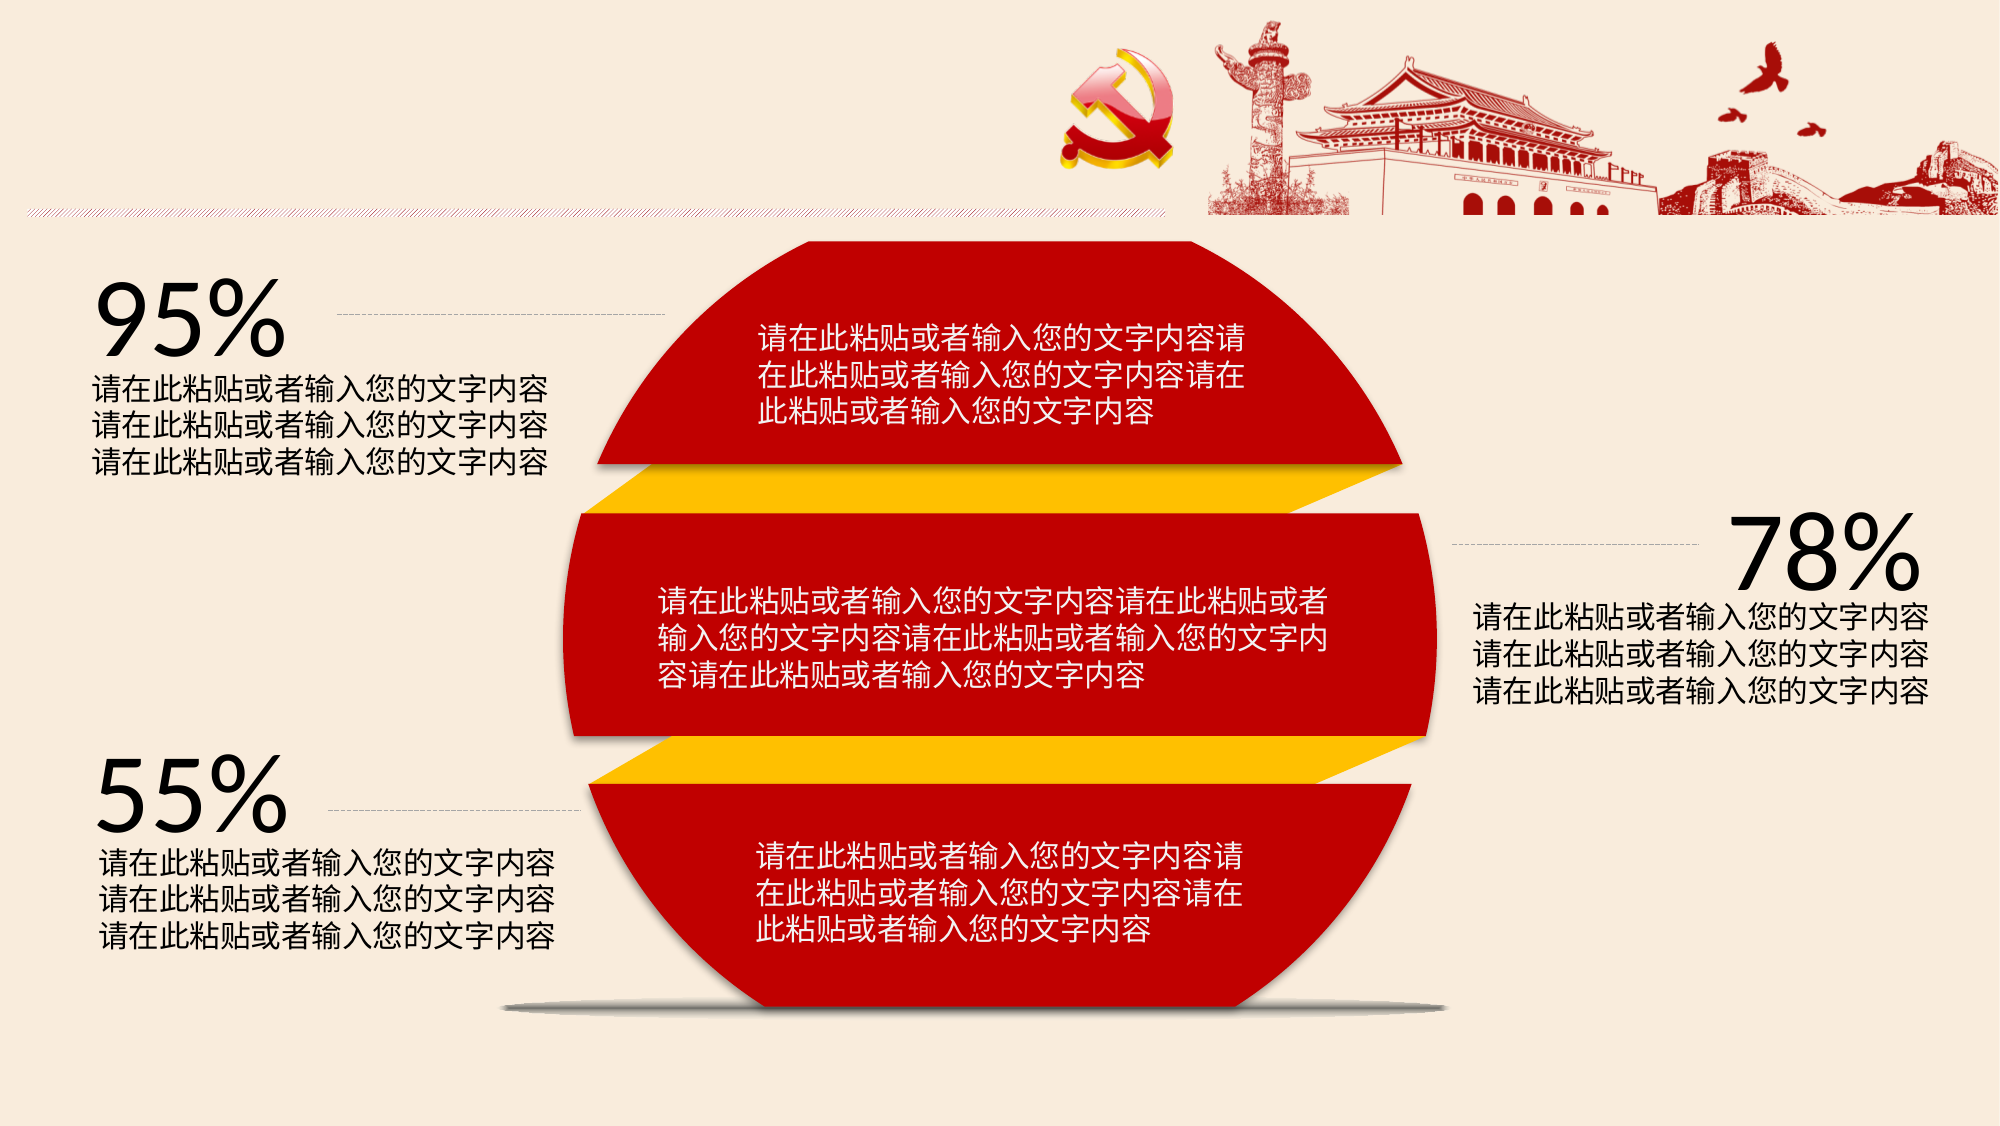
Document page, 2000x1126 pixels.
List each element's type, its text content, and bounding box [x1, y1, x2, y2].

text_box [584, 477, 1373, 513]
text_box 95% [76, 235, 304, 362]
text_box [495, 996, 1453, 1021]
text_box 请在此粘贴或者输入您的文字内容请在此粘贴或者输入您的文字内容请在此粘贴或者输入您的文字内容 [742, 311, 1262, 437]
text_box 请在此粘贴或者输入您的文字内容请在此粘贴或者输入您的文字内容请在此粘贴或者输入您的文字内容请在此粘贴或者输入您的文字内容 [642, 575, 1357, 700]
text_box [588, 783, 1412, 1007]
text_box [563, 513, 1437, 737]
text_box 请在此粘贴或者输入您的文字内容请在此粘贴或者输入您的文字内容请在此粘贴或者输入您的文字内容 [76, 362, 581, 487]
text_box 请在此粘贴或者输入您的文字内容请在此粘贴或者输入您的文字内容请在此粘贴或者输入您的文字内容 [740, 829, 1260, 955]
text_box [597, 241, 1403, 465]
text_box [591, 736, 1427, 783]
text_box 55% [77, 710, 305, 863]
picture [0, 0, 2000, 1126]
text_box 请在此粘贴或者输入您的文字内容请在此粘贴或者输入您的文字内容请在此粘贴或者输入您的文字内容 [1457, 591, 1962, 716]
text_box 请在此粘贴或者输入您的文字内容请在此粘贴或者输入您的文字内容请在此粘贴或者输入您的文字内容 [83, 836, 588, 962]
text_box 78% [1711, 469, 1939, 591]
